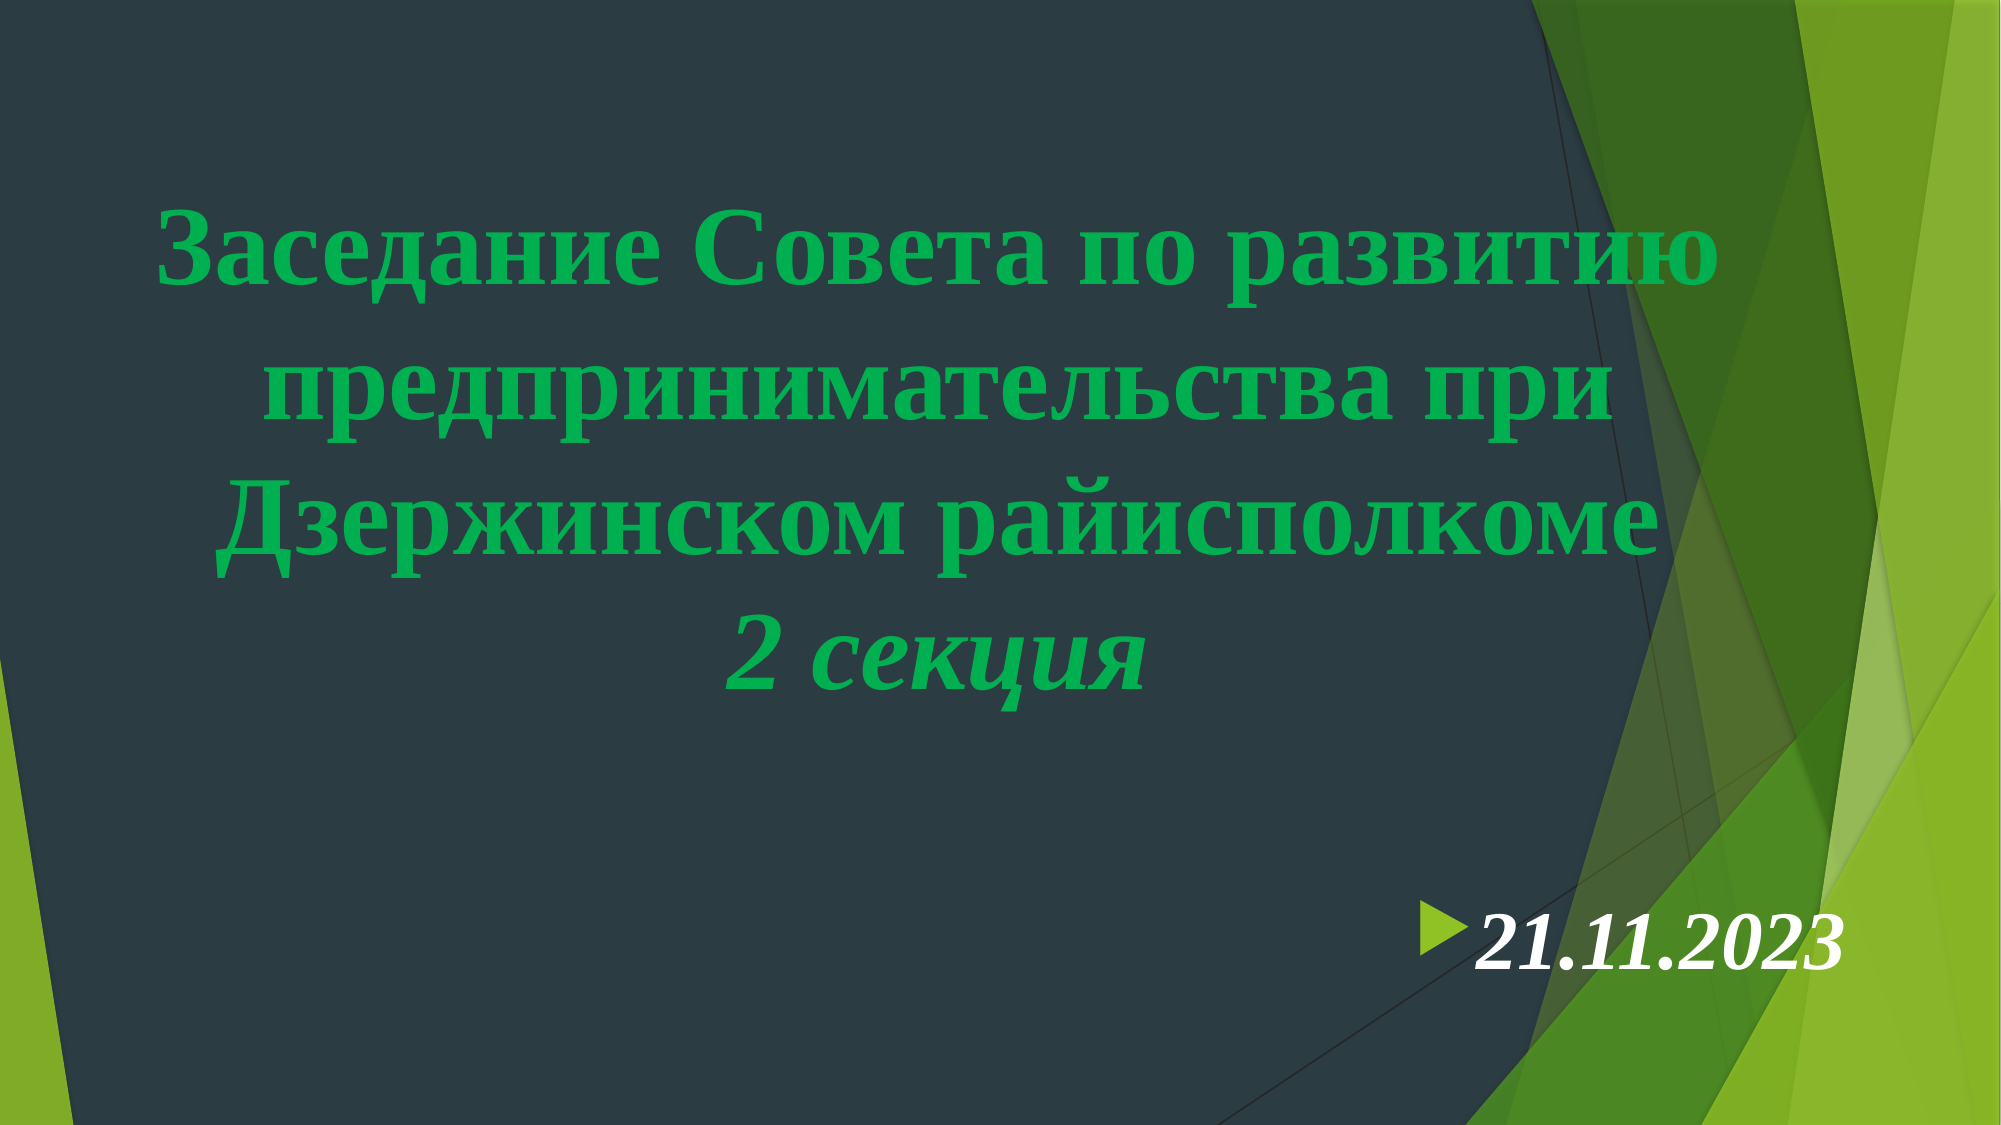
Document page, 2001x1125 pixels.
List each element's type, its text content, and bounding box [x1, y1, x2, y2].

title Заседание Совета по развитию предпринимательства при Дзержинском райисполкоме 2 секция [15, 164, 1863, 794]
list 21.11.2023 [1399, 878, 1863, 1035]
